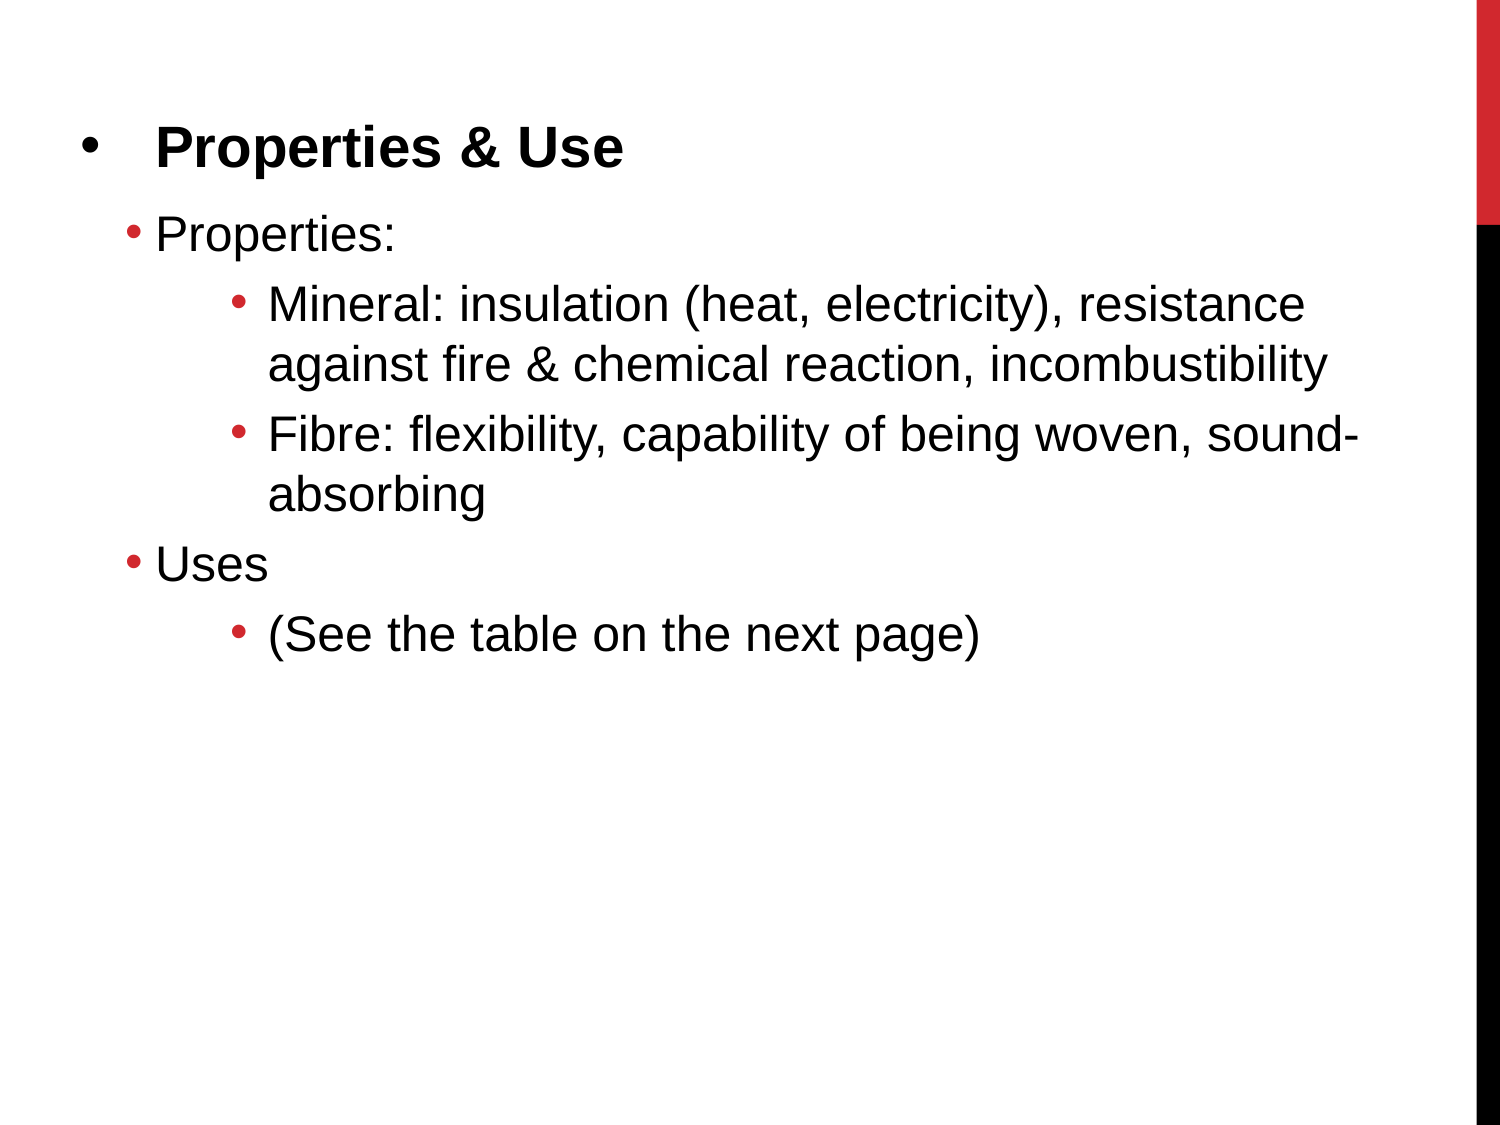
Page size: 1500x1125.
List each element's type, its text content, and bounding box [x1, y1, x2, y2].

list Properties & Use Properties: Mineral: insulation (heat, electricity), resistance against fire & chemical reaction, incombustibility Fibre: flexibility, capability of being woven, sound-absorbing Uses (See the table on the next page) [64, 101, 1412, 1024]
